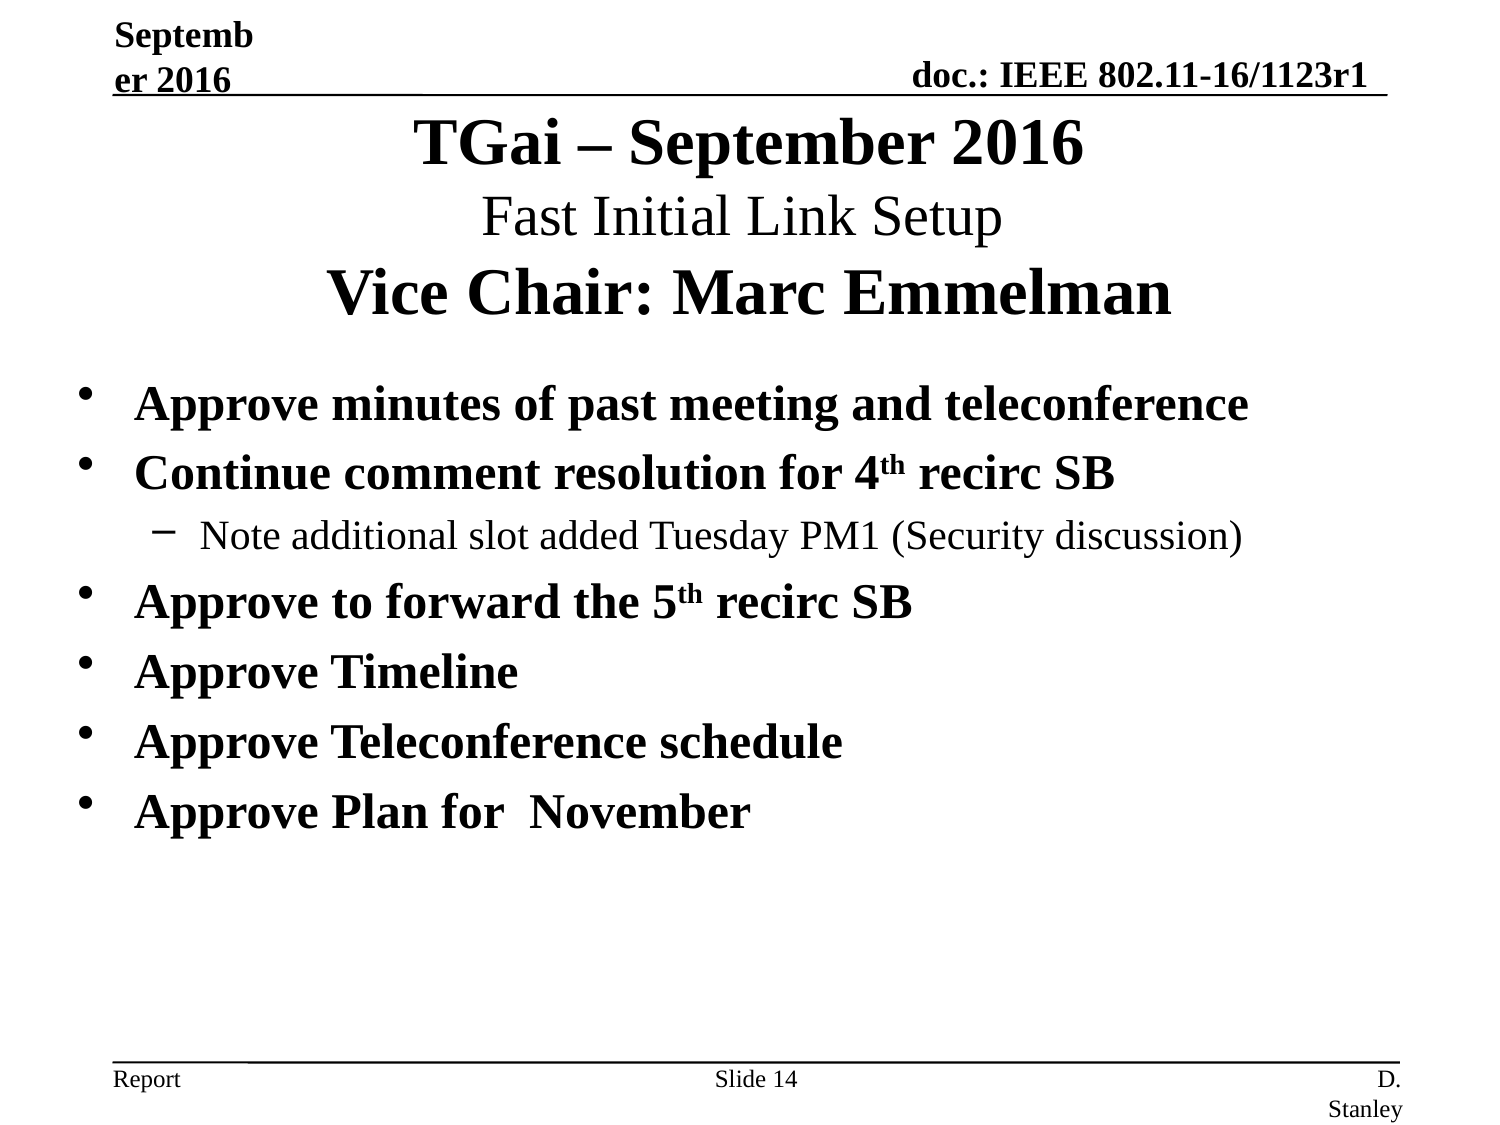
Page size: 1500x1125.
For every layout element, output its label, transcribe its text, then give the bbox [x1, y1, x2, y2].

title TGai – September 2016 Fast Initial Link Setup Vice Chair: Marc Emmelman [0, 125, 1500, 300]
footer D. Stanley, HP Enterprise [1325, 1062, 1402, 1093]
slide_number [114, 54, 257, 100]
list Approve minutes of past meeting and teleconference Continue comment resolution for 4th recirc SB Note additional slot added Tuesday PM1 (Security discussion) Approve to forward the 5th recirc SB Approve Timeline Approve Teleconference schedule Approve Plan for November [62, 362, 1450, 1038]
slide_number Slide 14 [712, 1062, 800, 1093]
